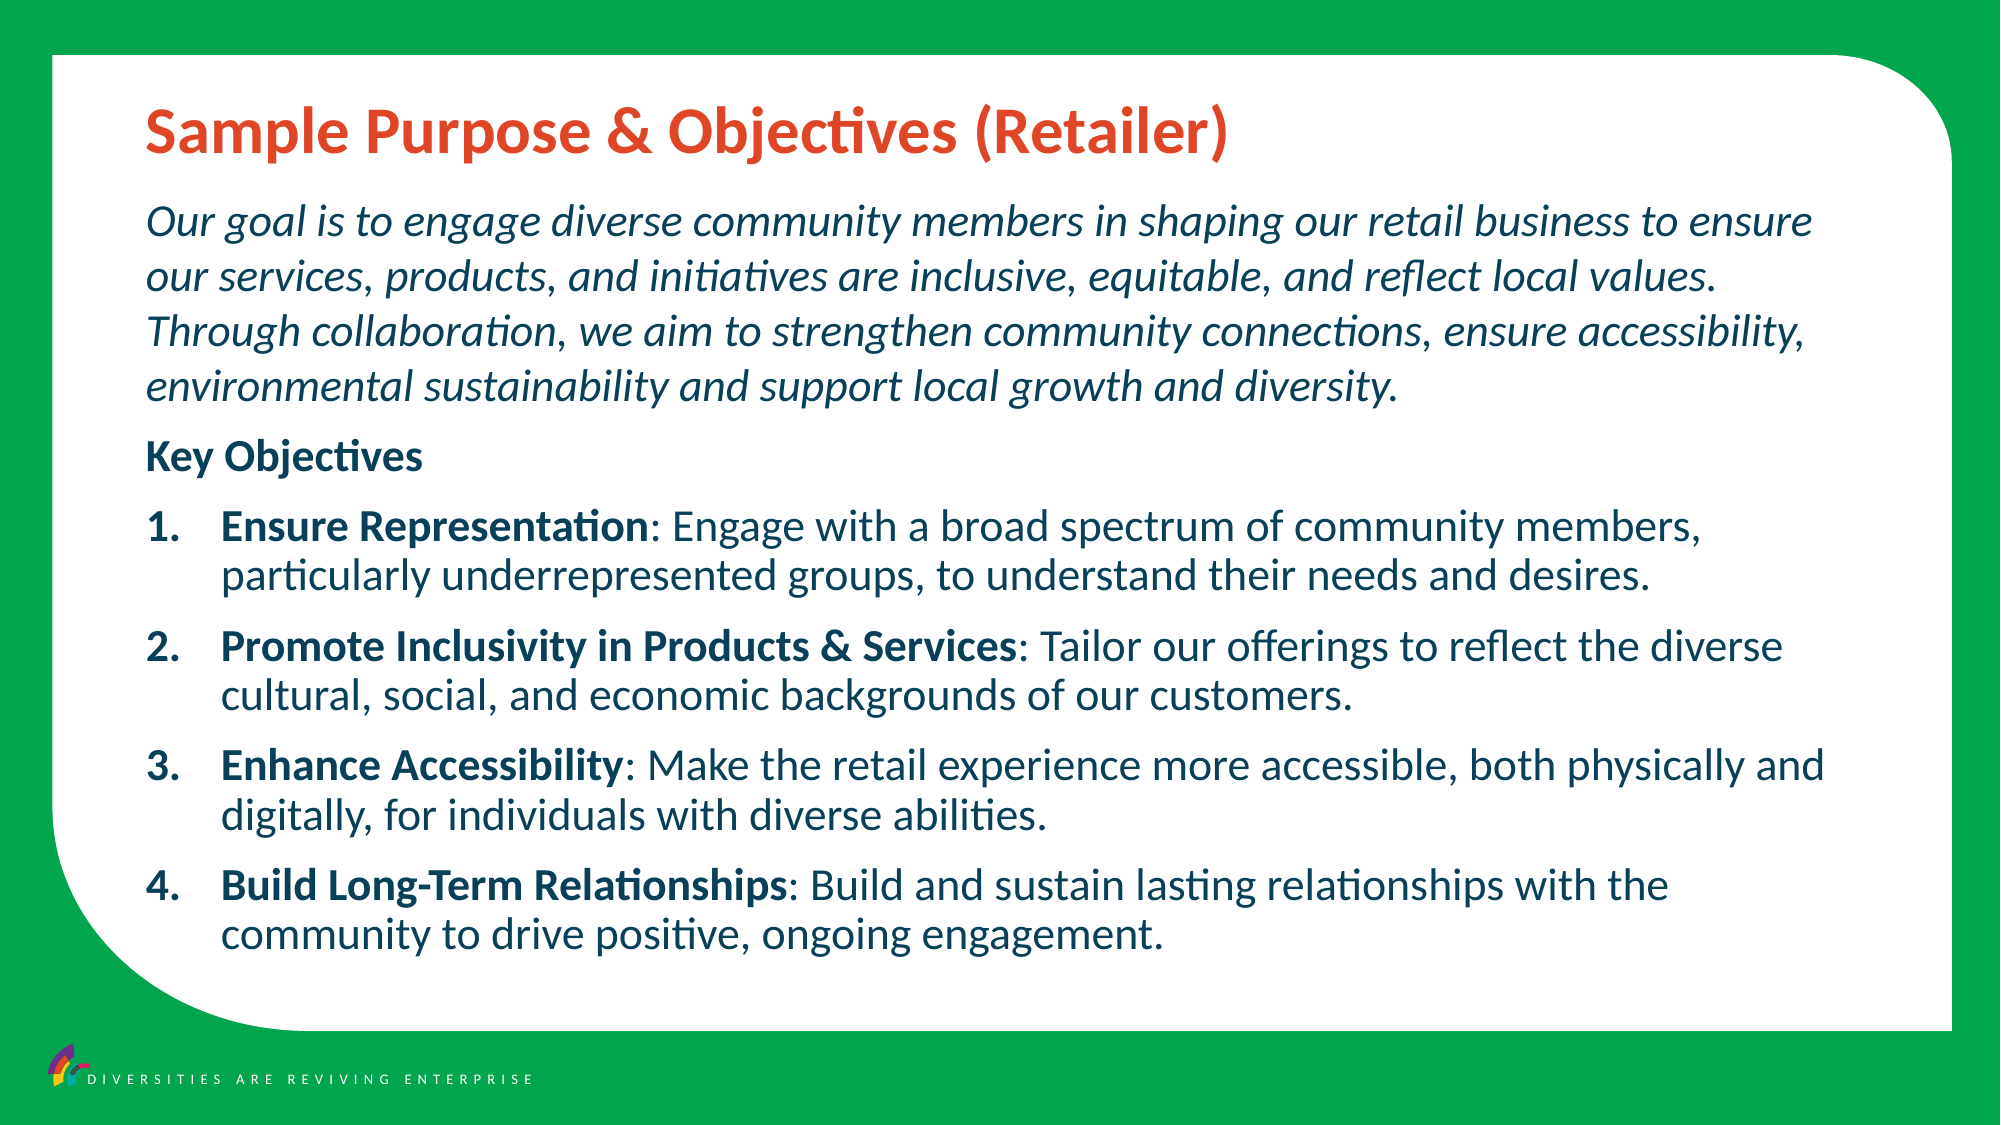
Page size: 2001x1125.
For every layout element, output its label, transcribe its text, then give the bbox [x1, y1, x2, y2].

list Sample Purpose & Objectives (Retailer) [130, 88, 1869, 221]
list Our goal is to engage diverse community members in shaping our retail business to ensure our services, products, and initiatives are inclusive, equitable, and reflect local values. Through collaboration, we aim to strengthen community connections, ensure accessibility, environmental sustainability and support local growth and diversity. Key Objectives Ensure Representation: Engage with a broad spectrum of community members, particularly underrepresented groups, to understand their needs and desires. Promote Inclusivity in Products & Services: Tailor our offerings to reflect the diverse cultural, social, and economic backgrounds of our customers. Enhance Accessibility: Make the retail experience more accessible, both physically and digitally, for individuals with diverse abilities. Build Long-Term Relationships: Build and sustain lasting relationships with the community to drive positive, ongoing engagement. [130, 221, 1869, 815]
